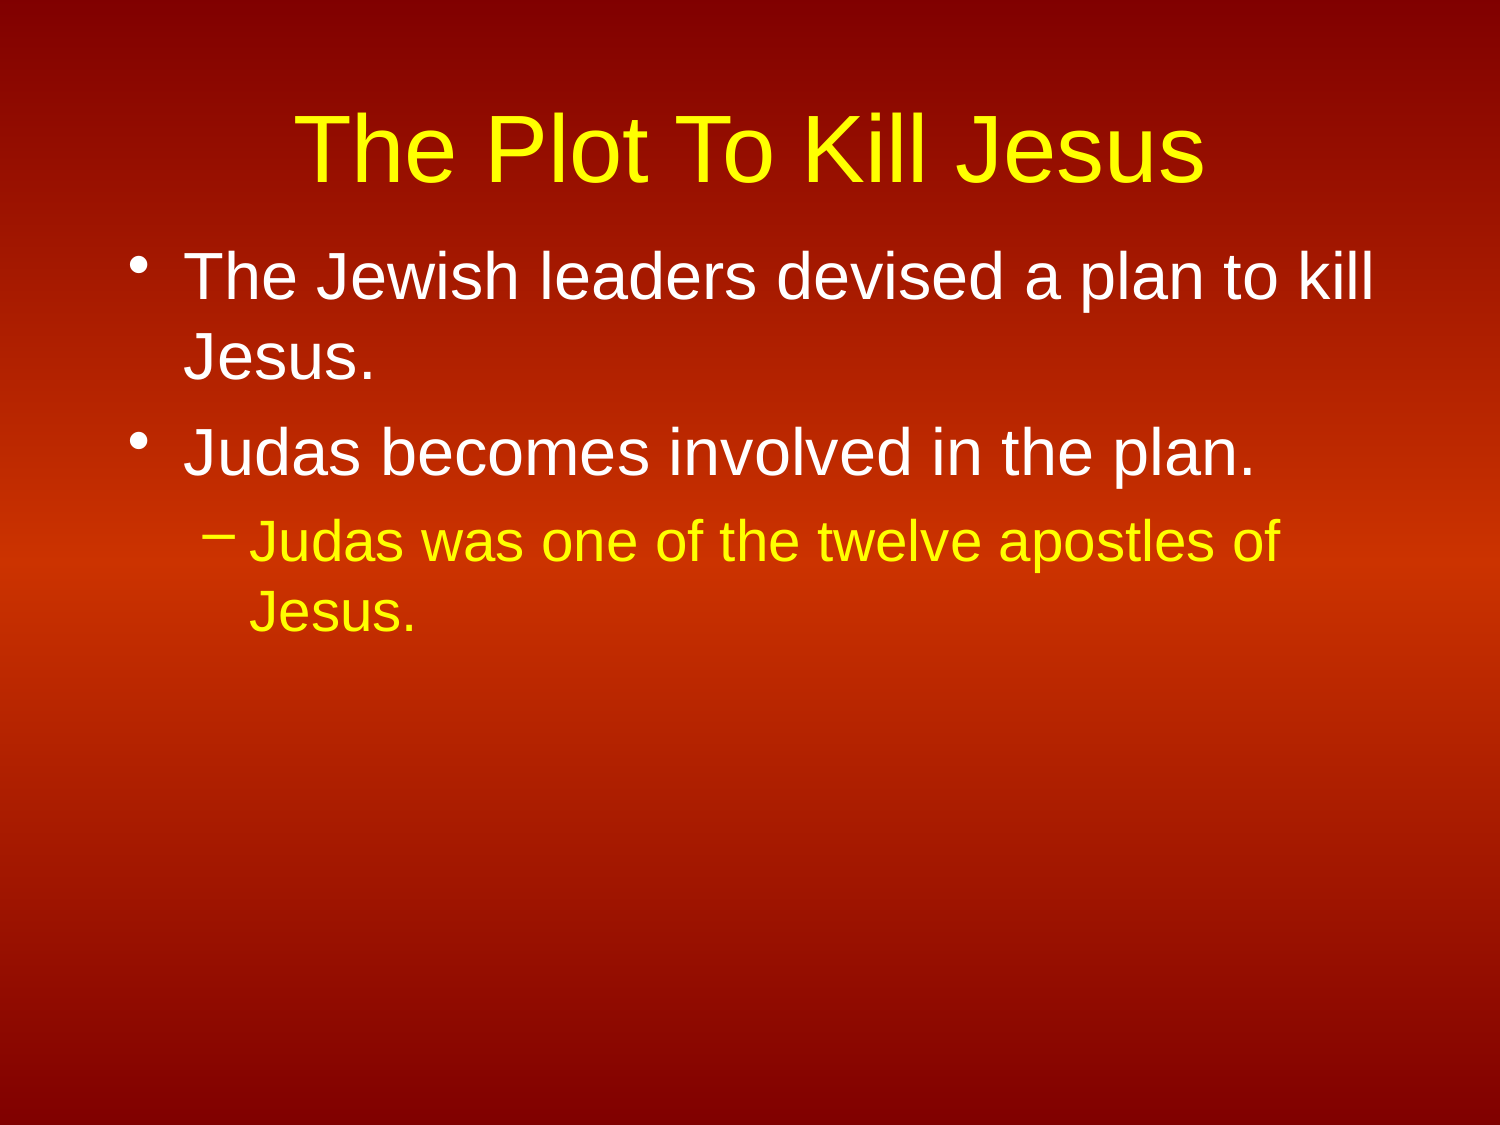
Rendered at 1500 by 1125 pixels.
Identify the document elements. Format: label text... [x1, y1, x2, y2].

list The Jewish leaders devised a plan to kill Jesus. Judas becomes involved in the plan. Judas was one of the twelve apostles of Jesus. [112, 224, 1463, 1125]
title The Plot To Kill Jesus [37, 50, 1463, 238]
